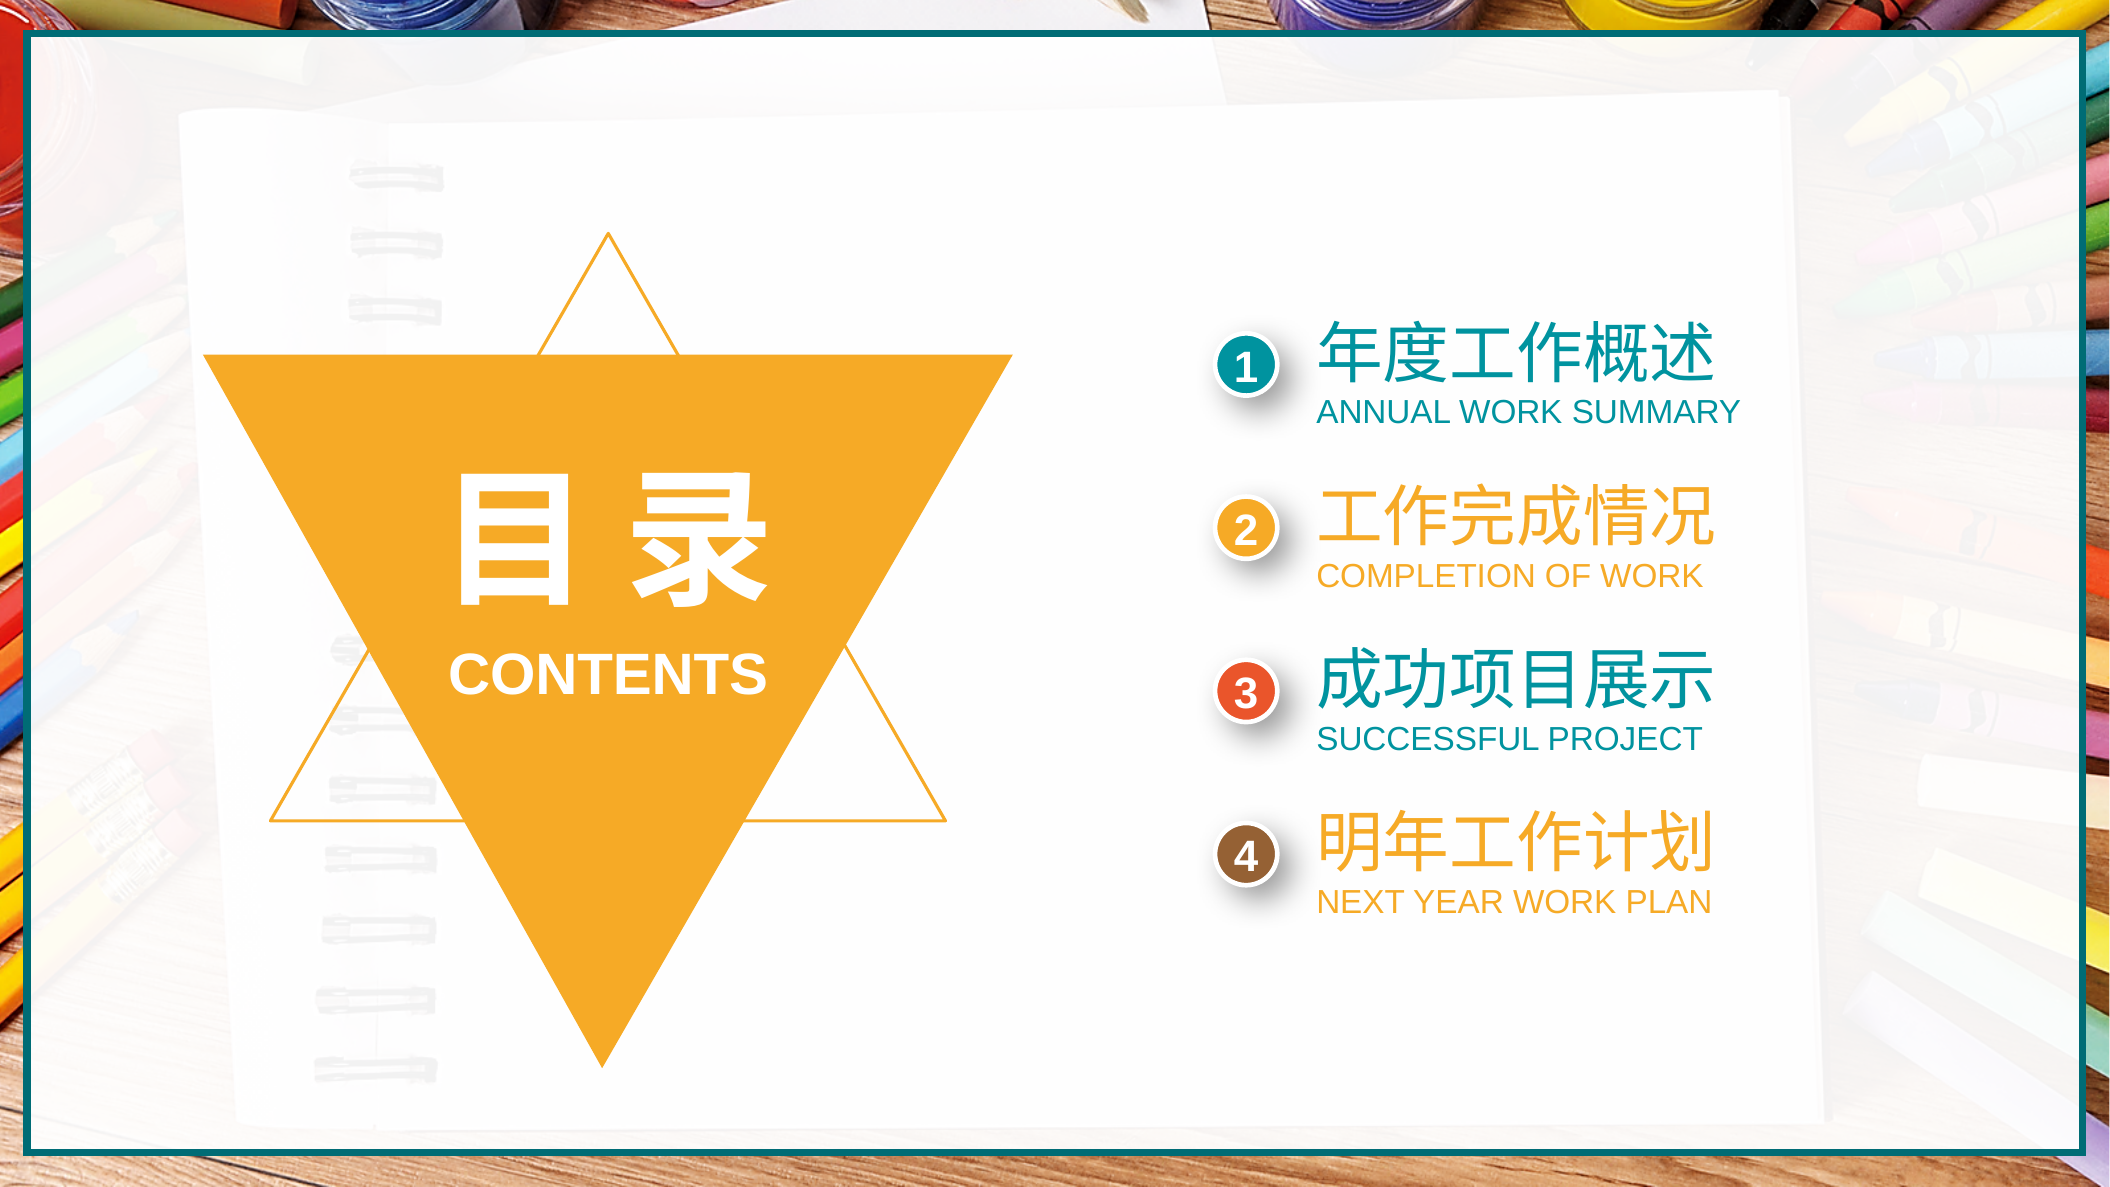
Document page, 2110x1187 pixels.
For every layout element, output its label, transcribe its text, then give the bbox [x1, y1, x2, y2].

text_box [487, 233, 729, 443]
text_box [270, 609, 946, 821]
text_box CONTENTS [416, 635, 799, 706]
text_box 3 [1213, 658, 1279, 724]
text_box 目 录 [392, 443, 824, 624]
text_box [679, 354, 1013, 645]
text_box 1 [1213, 332, 1279, 397]
text_box 4 [1213, 821, 1279, 887]
picture [0, 0, 2110, 1187]
text_box [202, 354, 538, 650]
text_box [463, 821, 745, 1069]
text_box 2 [1213, 495, 1279, 560]
